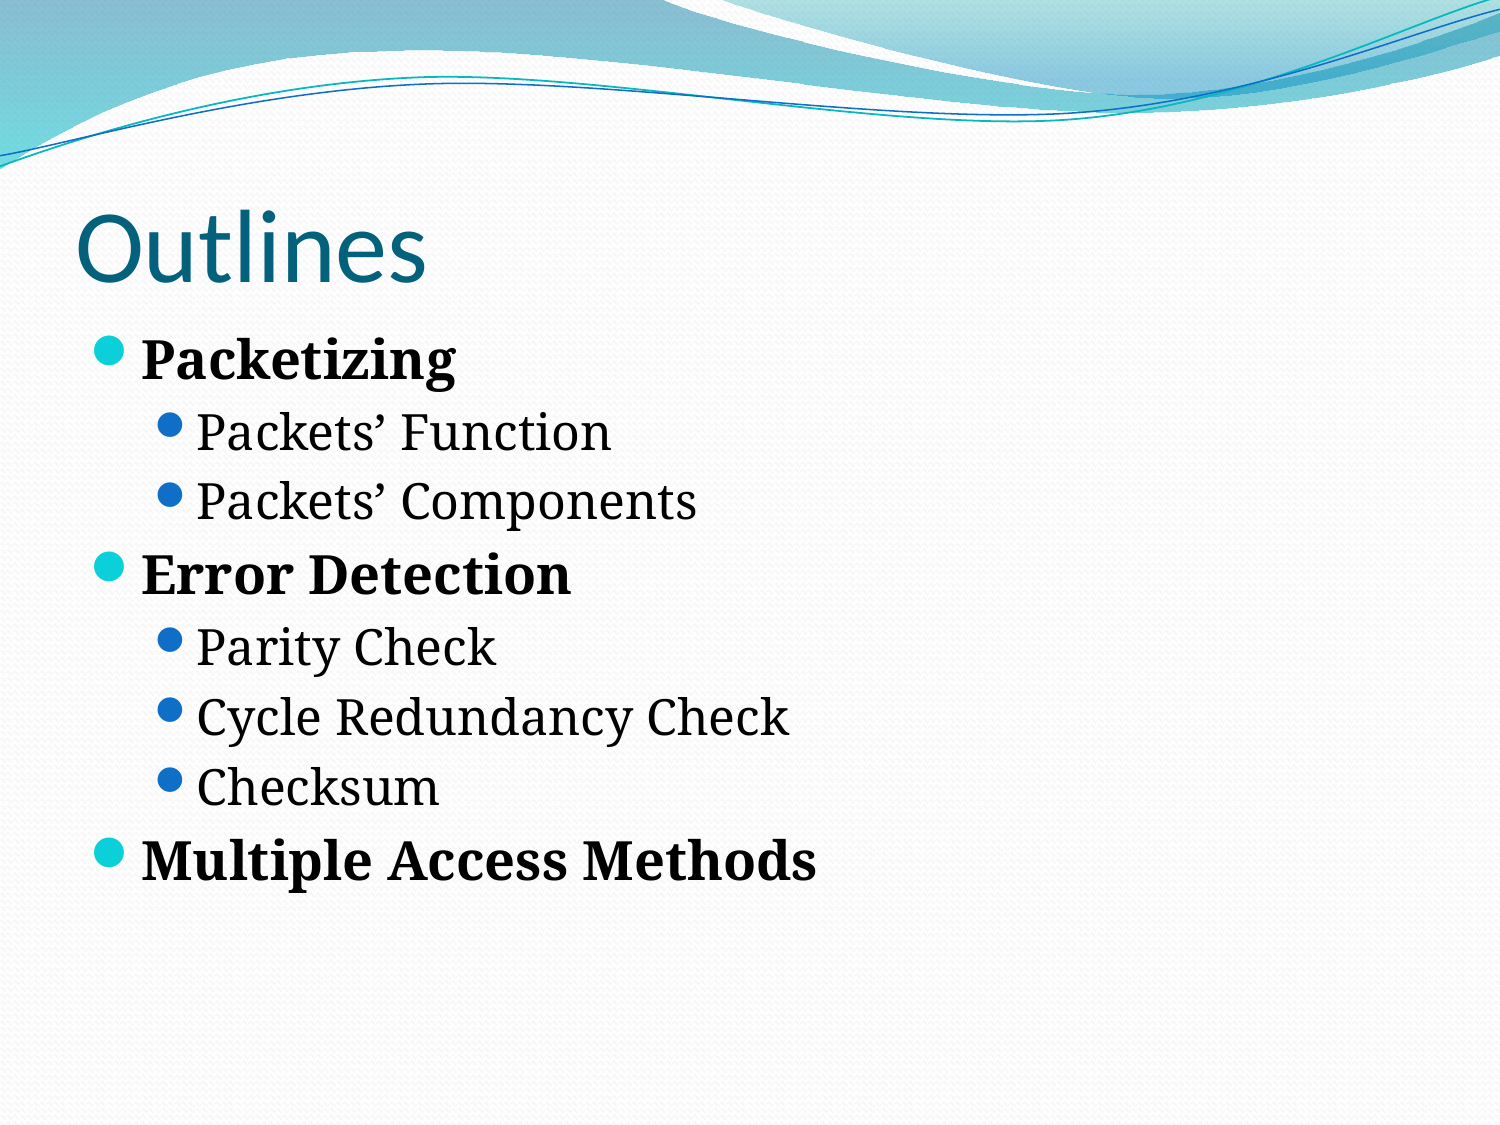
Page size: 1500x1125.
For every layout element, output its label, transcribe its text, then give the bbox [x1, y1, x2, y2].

list Packetizing Packets’ Function Packets’ Components Error Detection Parity Check Cycle Redundancy Check Checksum Multiple Access Methods [75, 317, 1425, 1038]
title Outlines [75, 115, 1425, 303]
